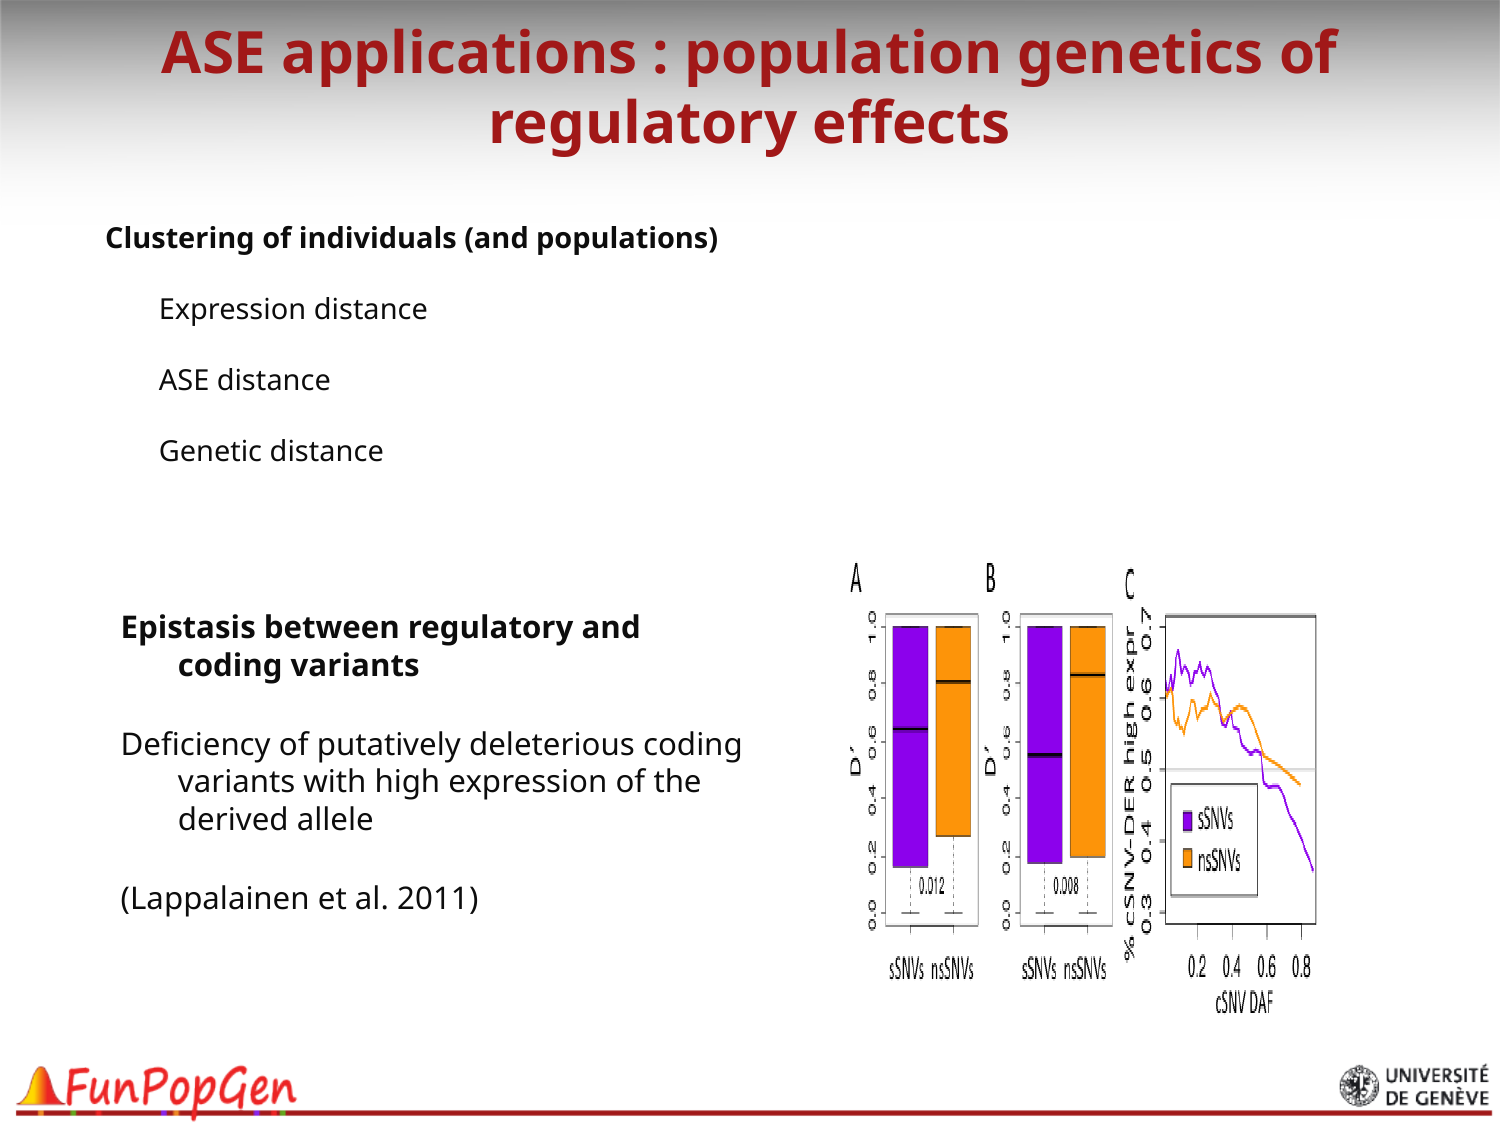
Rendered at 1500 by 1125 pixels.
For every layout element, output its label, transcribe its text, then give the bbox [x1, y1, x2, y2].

text_box Epistasis between regulatory and coding variants Deficiency of putatively deleterious coding variants with high expression of the derived allele (Lappalainen et al. 2011) [105, 600, 763, 863]
picture [0, 0, 1500, 1125]
text_box [90, 212, 1410, 950]
text_box Clustering of individuals (and populations) Expression distance ASE distance Genetic distance [90, 212, 847, 475]
title ASE applications : population genetics of regulatory effects [90, 17, 1410, 163]
